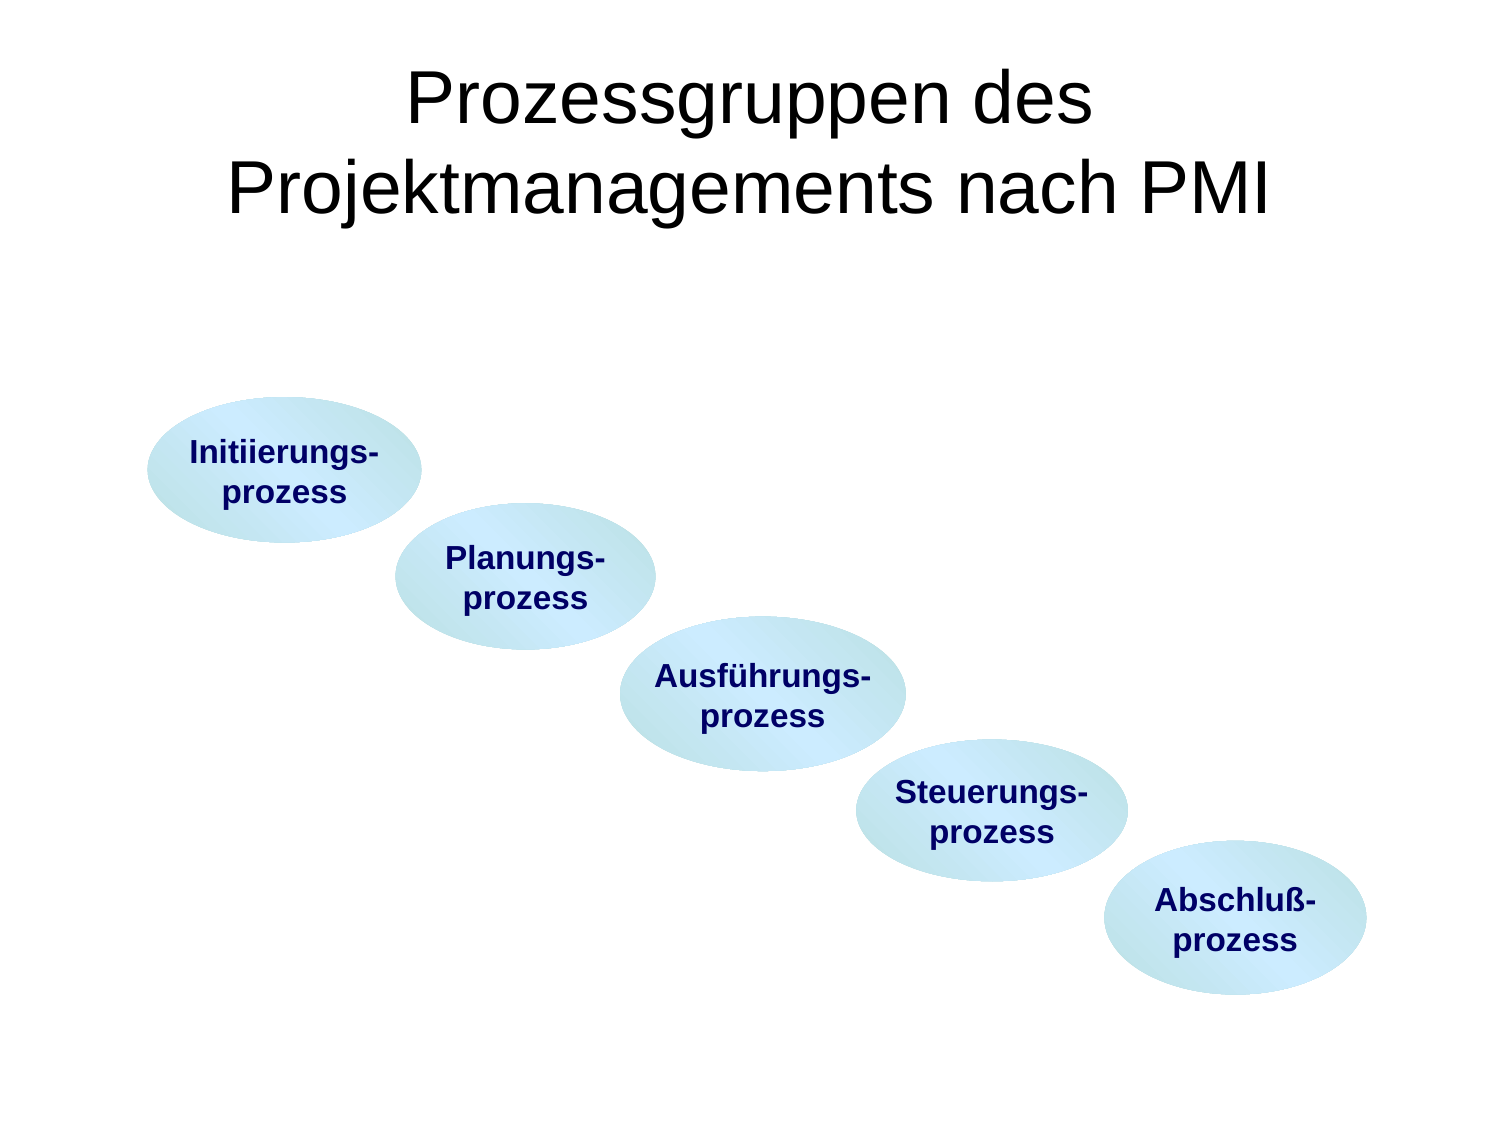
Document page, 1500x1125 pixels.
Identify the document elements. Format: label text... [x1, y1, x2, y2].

text_box Planungs- prozess [395, 503, 656, 650]
text_box Ausführungs- prozess [620, 616, 906, 772]
text_box Initiierungs- prozess [147, 397, 422, 543]
title Prozessgruppen des Projektmanagements nach PMI [75, 45, 1425, 233]
text_box Abschluß- prozess [1104, 840, 1367, 995]
text_box Steuerungs- prozess [856, 739, 1128, 882]
